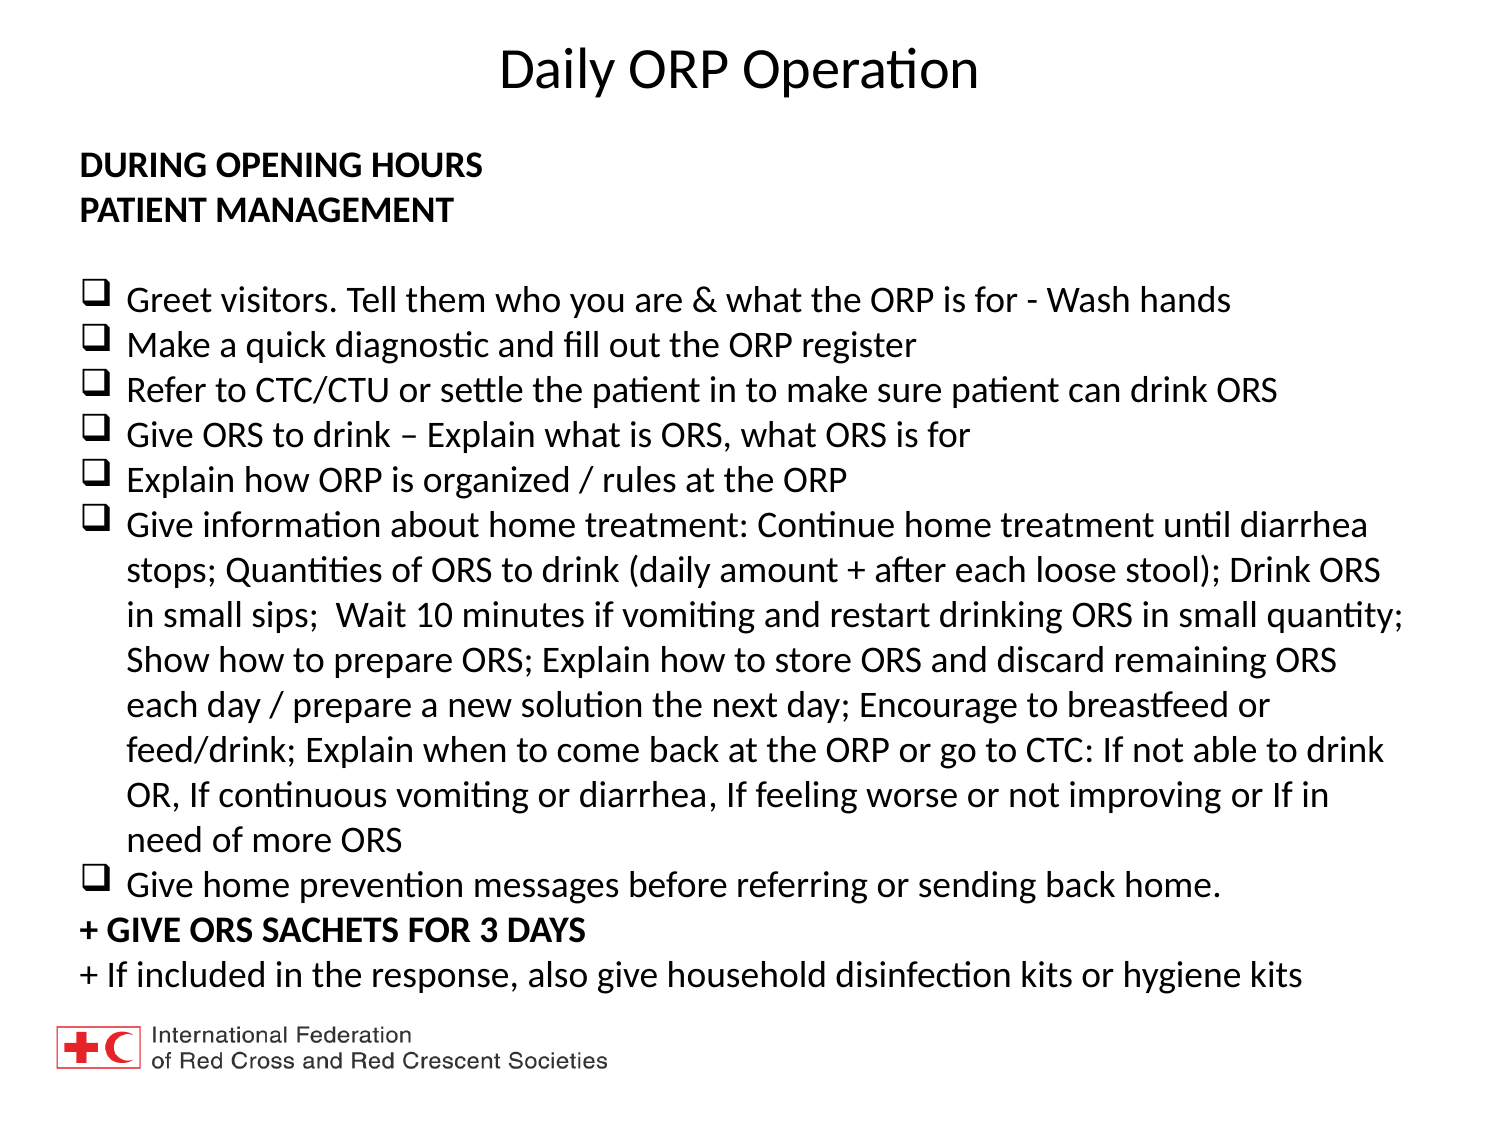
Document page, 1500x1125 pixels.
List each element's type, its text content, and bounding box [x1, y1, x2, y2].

text_box DURING OPENING HOURS PATIENT MANAGEMENT Greet visitors. Tell them who you are & what the ORP is for - Wash hands Make a quick diagnostic and fill out the ORP register Refer to CTC/CTU or settle the patient in to make sure patient can drink ORS Give ORS to drink – Explain what is ORS, what ORS is for Explain how ORP is organized / rules at the ORP Give information about home treatment: Continue home treatment until diarrhea stops; Quantities of ORS to drink (daily amount + after each loose stool); Drink ORS in small sips; Wait 10 minutes if vomiting and restart drinking ORS in small quantity; Show how to prepare ORS; Explain how to store ORS and discard remaining ORS each day / prepare a new solution the next day; Encourage to breastfeed or feed/drink; Explain when to come back at the ORP or go to CTC: If not able to drink OR, If continuous vomiting or diarrhea, If feeling worse or not improving or If in need of more ORS Give home prevention messages before referring or sending back home. + GIVE ORS SACHETS FOR 3 DAYS + If included in the response, also give household disinfection kits or hygiene kits [64, 132, 1424, 1048]
title Daily ORP Operation [64, 0, 1415, 132]
picture [52, 1022, 614, 1071]
